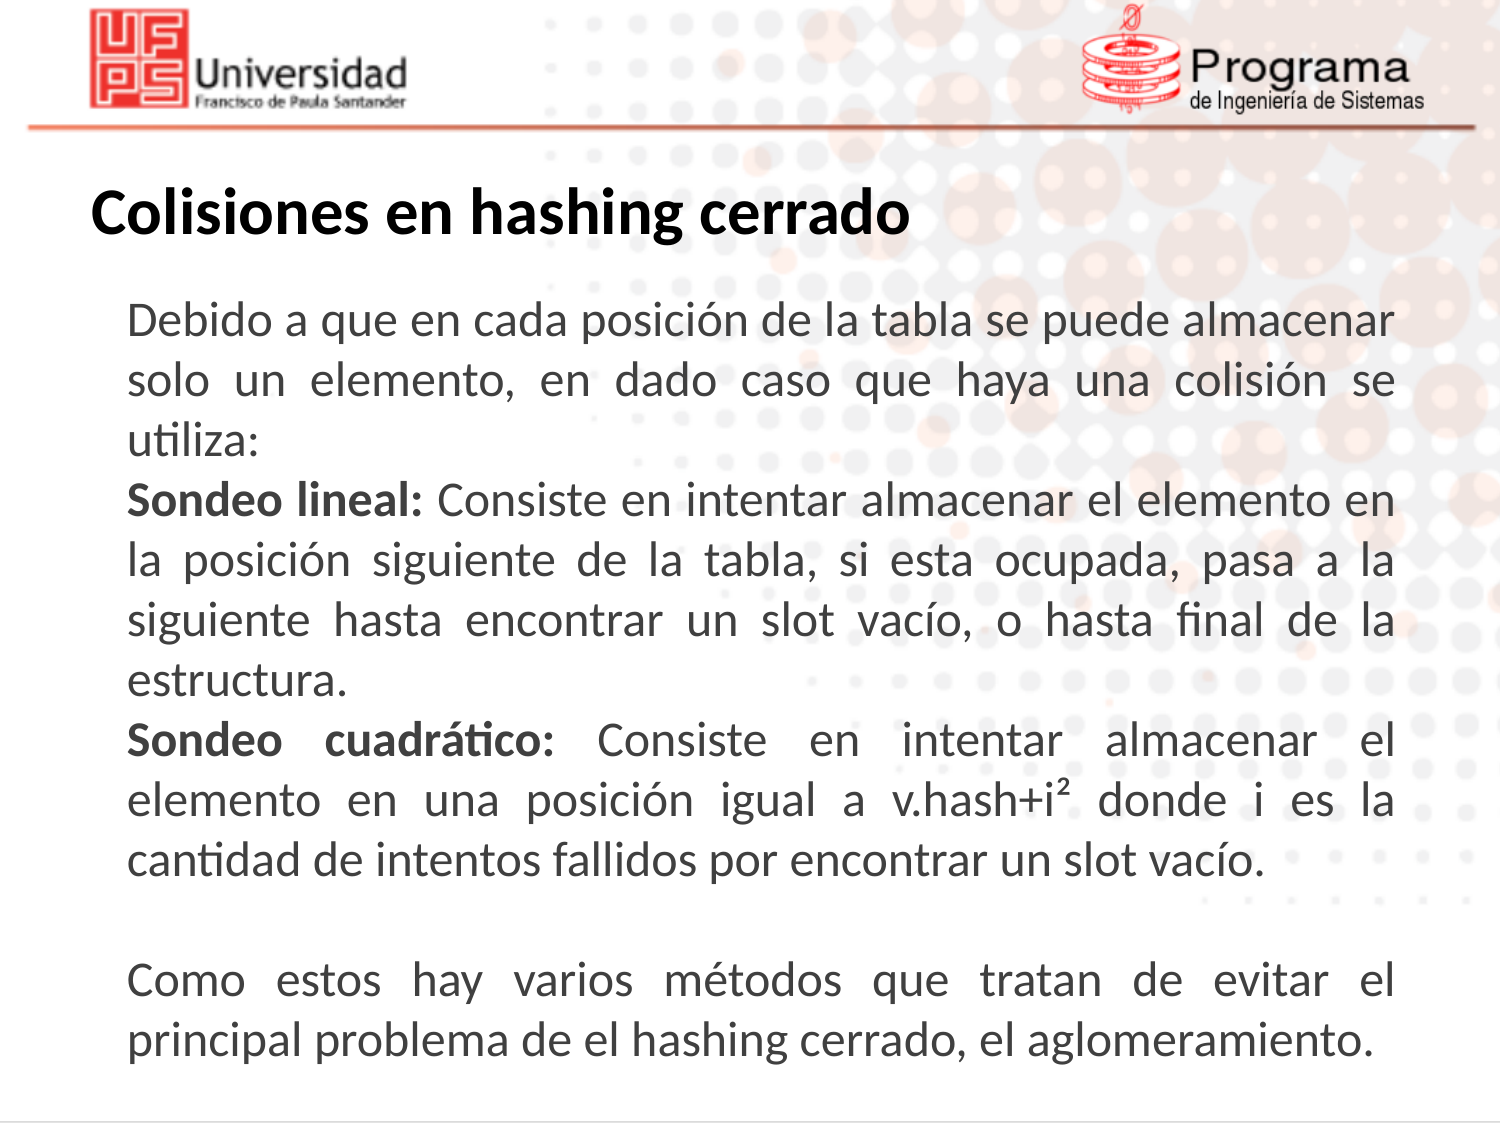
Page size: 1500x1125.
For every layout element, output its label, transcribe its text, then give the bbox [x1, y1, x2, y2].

picture [0, 0, 1500, 1125]
text_box [454, 30, 1471, 114]
text_box Debido a que en cada posición de la tabla se puede almacenar solo un elemento, en dado caso que haya una colisión se utiliza: Sondeo lineal: Consiste en intentar almacenar el elemento en la posición siguiente de la tabla, si esta ocupada, pasa a la siguiente hasta encontrar un slot vacío, o hasta final de la estructura. Sondeo cuadrático: Consiste en intentar almacenar el elemento en una posición igual a v.hash+i² donde i es la cantidad de intentos fallidos por encontrar un slot vacío. Como estos hay varios métodos que tratan de evitar el principal problema de el hashing cerrado, el aglomeramiento. [112, 278, 1412, 1071]
text_box Colisiones en hashing cerrado [76, 160, 1447, 256]
